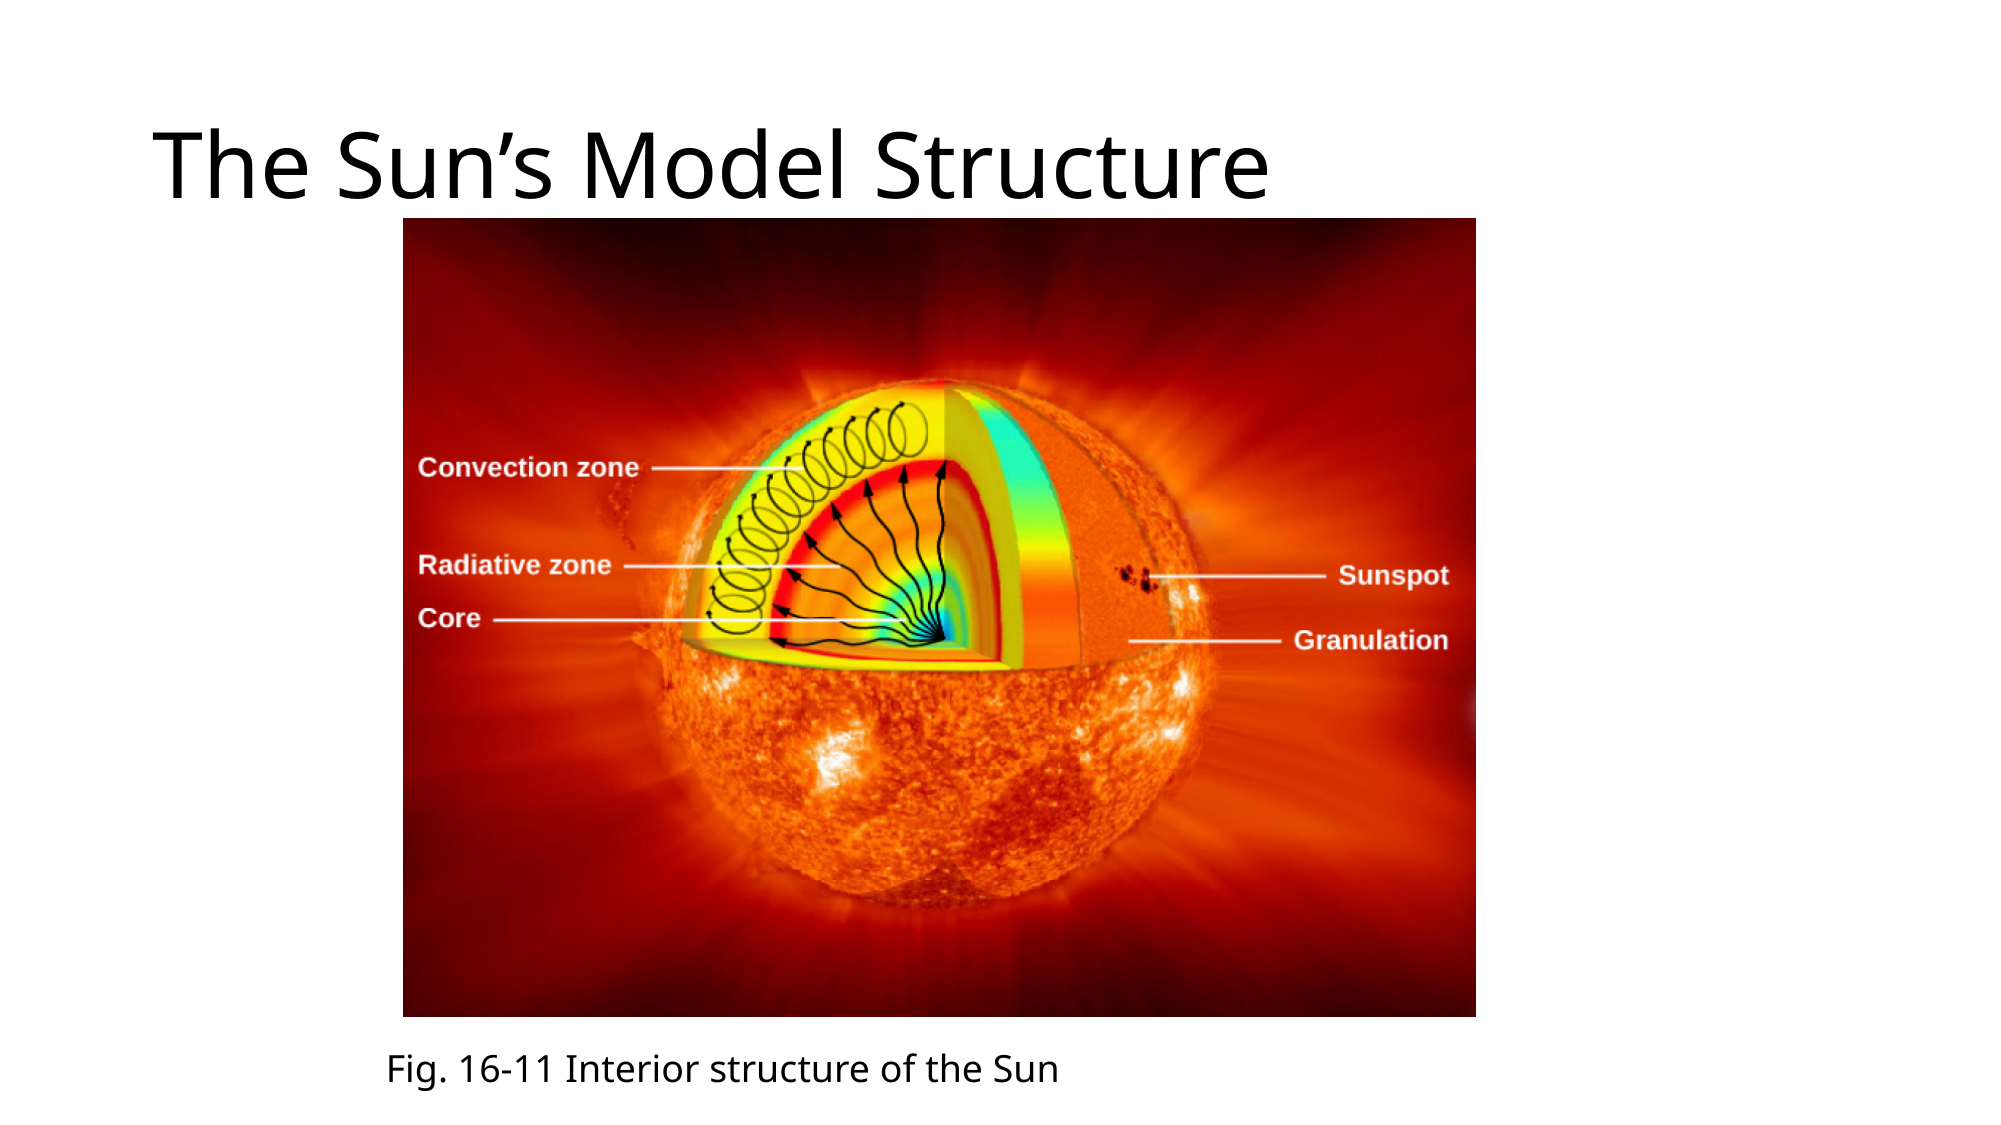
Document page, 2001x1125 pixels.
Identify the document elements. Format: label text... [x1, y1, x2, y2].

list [402, 218, 1476, 1018]
title The Sun’s Model Structure [137, 59, 1863, 278]
text_box Fig. 16-11 Interior structure of the Sun [370, 1037, 1076, 1097]
